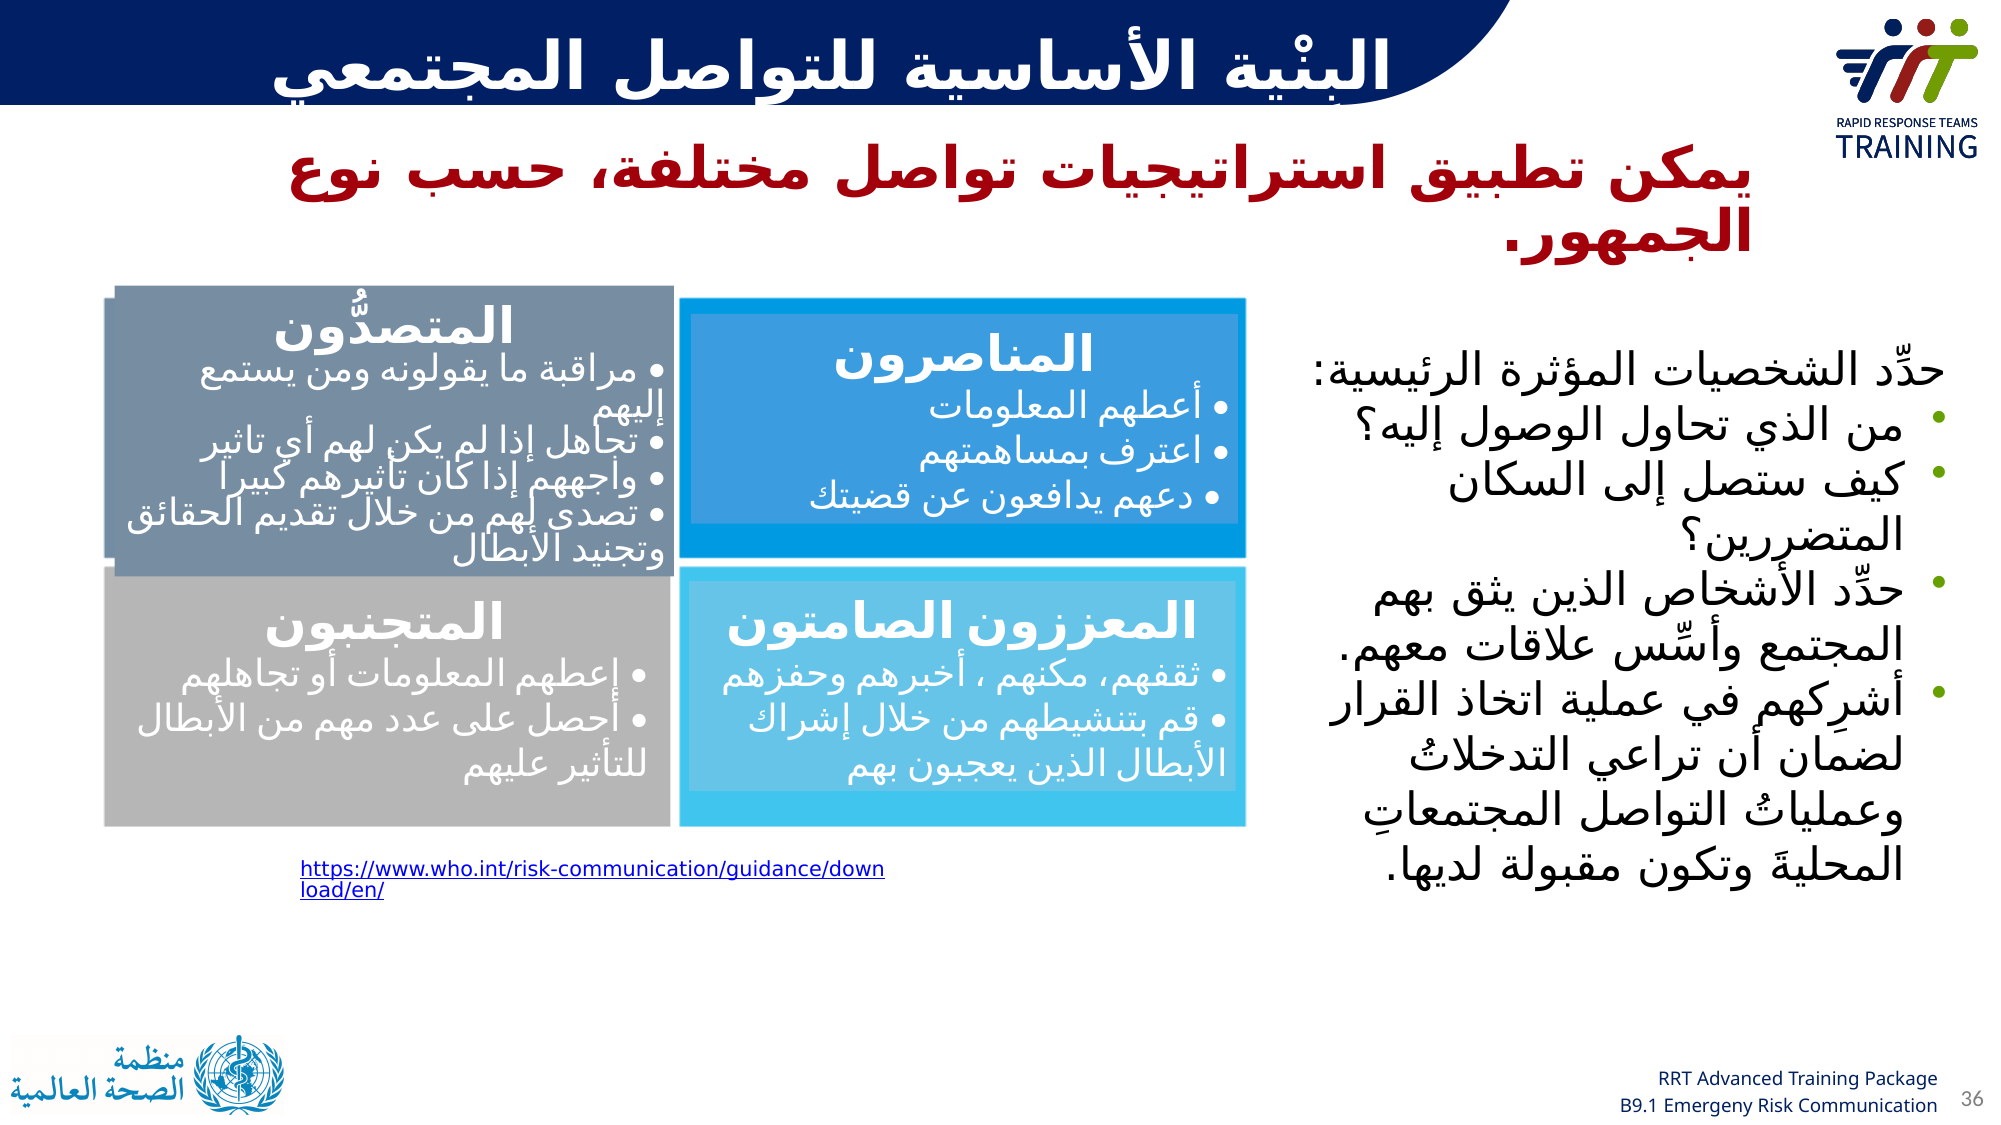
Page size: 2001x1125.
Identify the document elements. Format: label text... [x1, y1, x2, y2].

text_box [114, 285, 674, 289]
picture [92, 289, 1257, 836]
text_box البِنْية الأساسية للتواصل المجتمعي [22, 15, 1401, 122]
picture [241, 1050, 247, 1059]
picture [1835, 19, 1978, 167]
text_box https://www.who.int/risk-communication/guidance/download/en/ [371, 848, 978, 889]
list يمكن تطبيق استراتيجيات تواصل مختلفة، حسب نوع الجمهور. [38, 130, 1764, 278]
picture [11, 1035, 284, 1115]
picture [0, 0, 1533, 105]
text_box حدِّد الشخصيات المؤثرة الرئيسية: من الذي تحاول الوصول إليه؟ كيف ستصل إلى السكان المتضررين؟ حدِّد الأشخاص الذين يثق بهم المجتمع وأسِّس علاقات معهم. أشرِكهم في عملية اتخاذ القرار لضمان أن تراعي التدخلاتُ وعملياتُ التواصل المجتمعاتِ المحليةَ وتكون مقبولة لديها. [1290, 332, 1955, 898]
